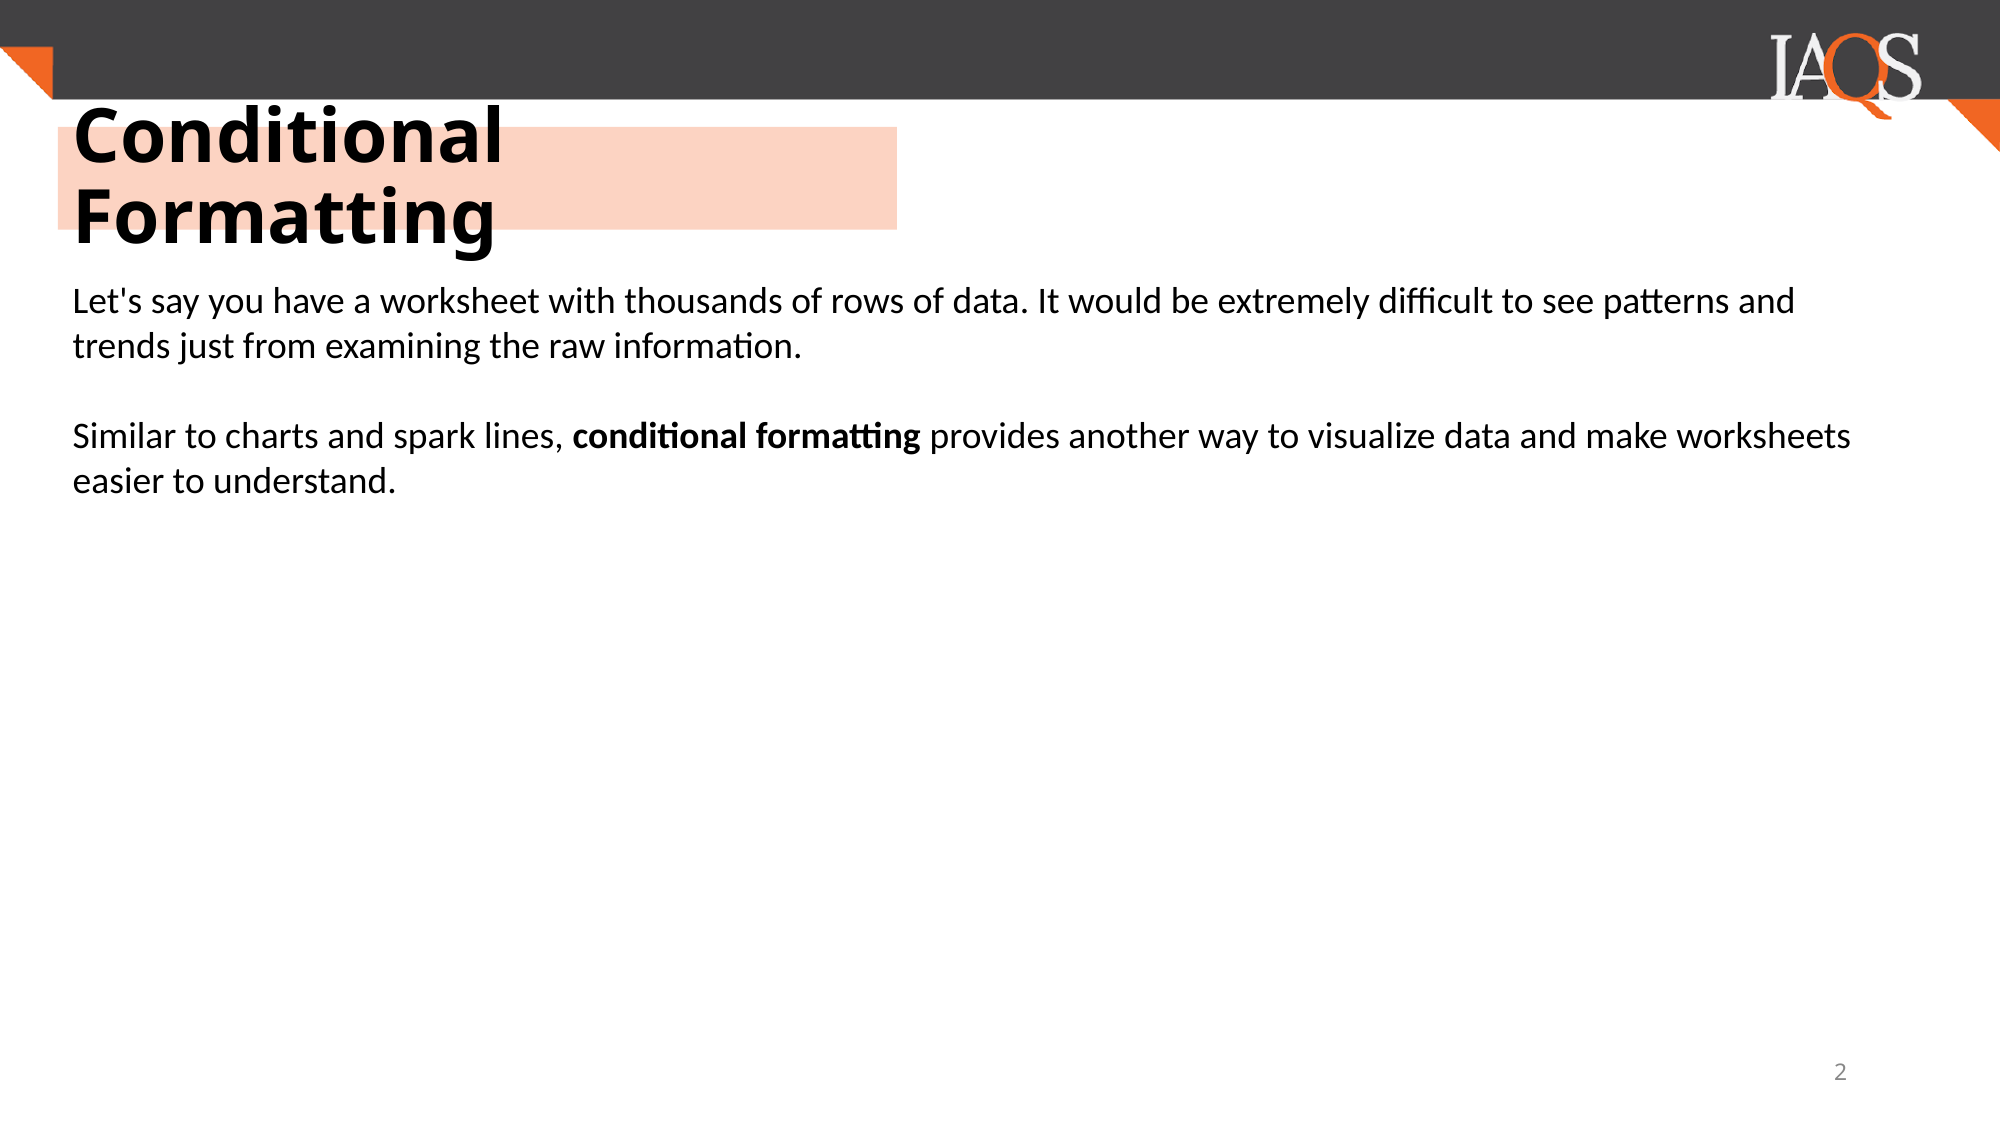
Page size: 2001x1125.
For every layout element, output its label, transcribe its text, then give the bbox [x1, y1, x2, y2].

title Conditional Formatting [57, 126, 897, 230]
picture [0, 0, 2000, 152]
slide_number ‹#› [1412, 1042, 1863, 1103]
text_box Let's say you have a worksheet with thousands of rows of data. It would be extremely difficult to see patterns and trends just from examining the raw information. Similar to charts and spark lines, conditional formatting provides another way to visualize data and make worksheets easier to understand. [57, 268, 1899, 509]
